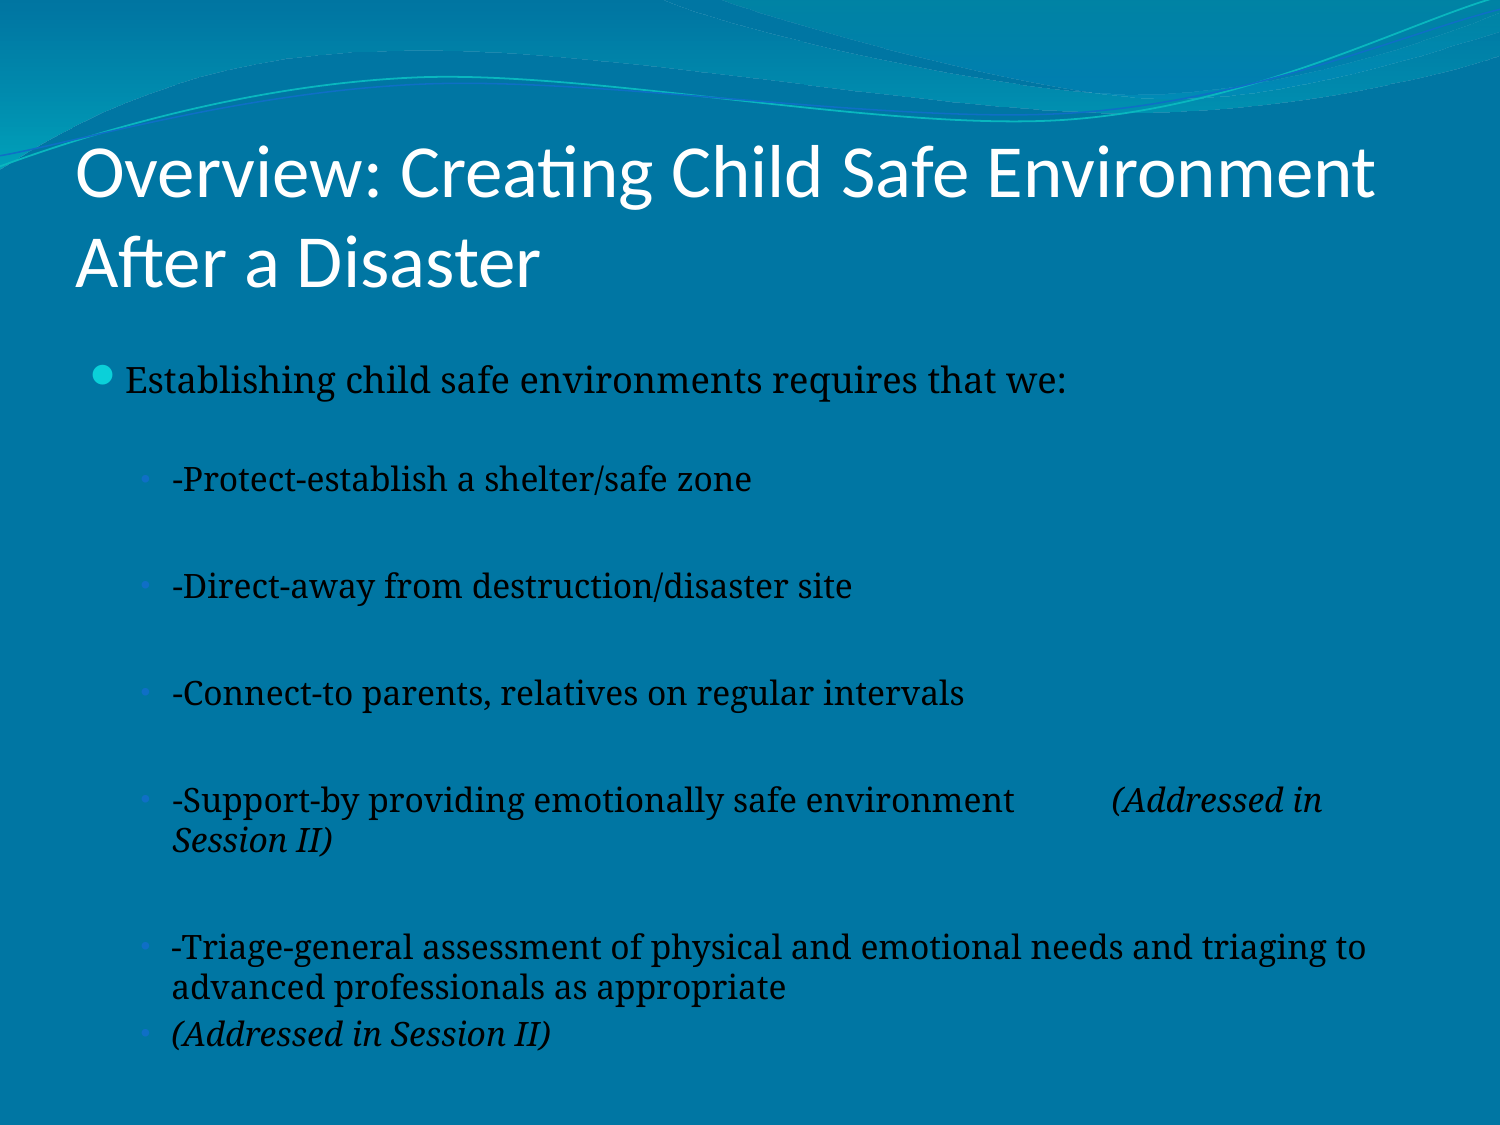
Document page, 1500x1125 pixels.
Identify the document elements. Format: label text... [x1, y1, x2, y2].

list Establishing child safe environments requires that we: -Protect-establish a shelter/safe zone -Direct-away from destruction/disaster site -Connect-to parents, relatives on regular intervals -Support-by providing emotionally safe environment (Addressed in Session II) -Triage-general assessment of physical and emotional needs and triaging to advanced professionals as appropriate (Addressed in Session II) [75, 350, 1425, 1070]
title Overview: Creating Child Safe Environment After a Disaster [75, 115, 1425, 303]
